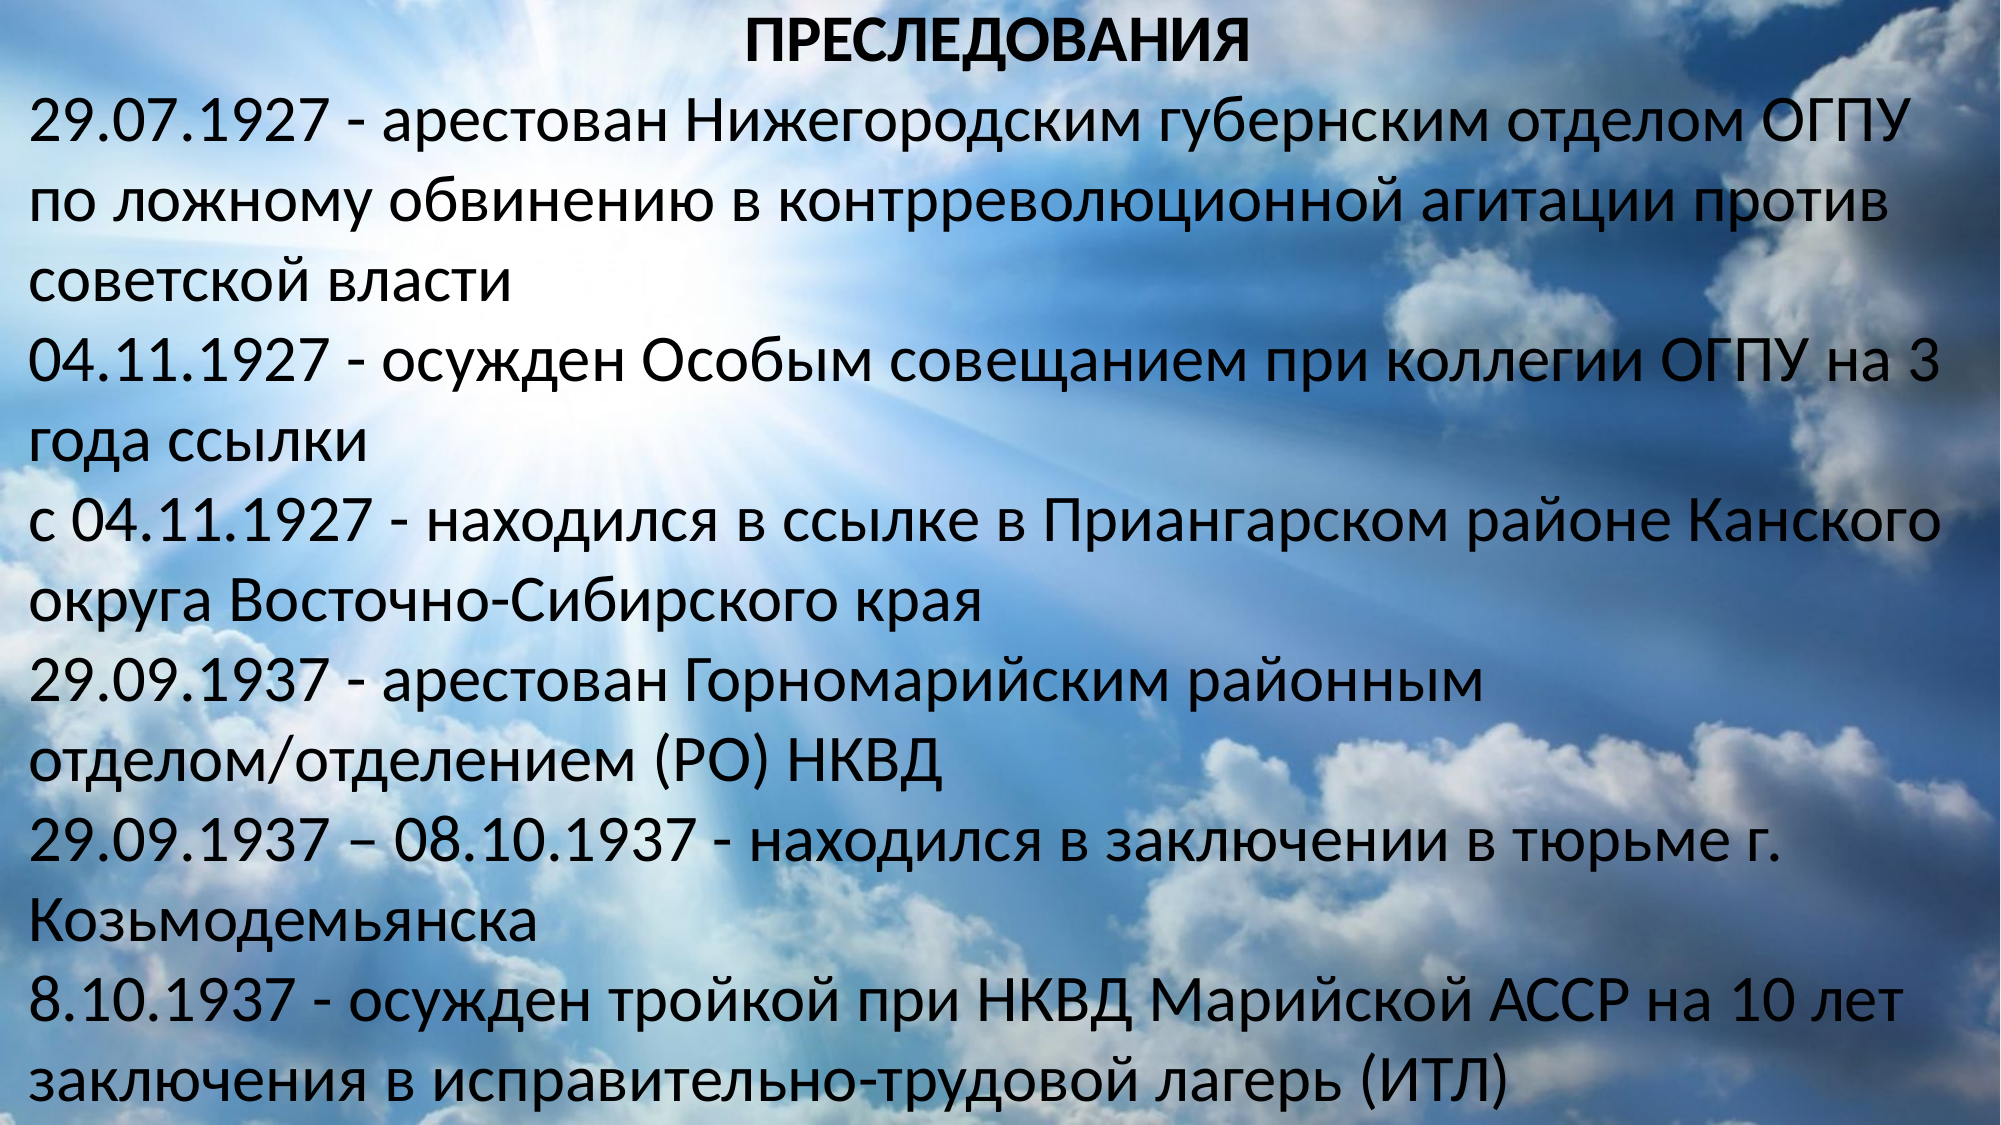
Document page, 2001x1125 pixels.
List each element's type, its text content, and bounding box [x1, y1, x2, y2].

text_box ПРЕСЛЕДОВАНИЯ 29.07.1927 - арестован Нижегородским губернским отделом ОГПУ по ложному обвинению в контрреволюционной агитации против советской власти 04.11.1927 - осужден Особым совещанием при коллегии ОГПУ на 3 года ссылки с 04.11.1927 - находился в ссылке в Приангарском районе Канского округа Восточно-Сибирского края 29.09.1937 - арестован Горномарийским районным отделом/отделением (РО) НКВД 29.09.1937 – 08.10.1937 - находился в заключении в тюрьме г. Козьмодемьянска 8.10.1937 - осужден тройкой при НКВД Марийской АССР на 10 лет заключения в исправительно-трудовой лагерь (ИТЛ) [13, 0, 1983, 1122]
picture [0, 0, 2001, 1125]
